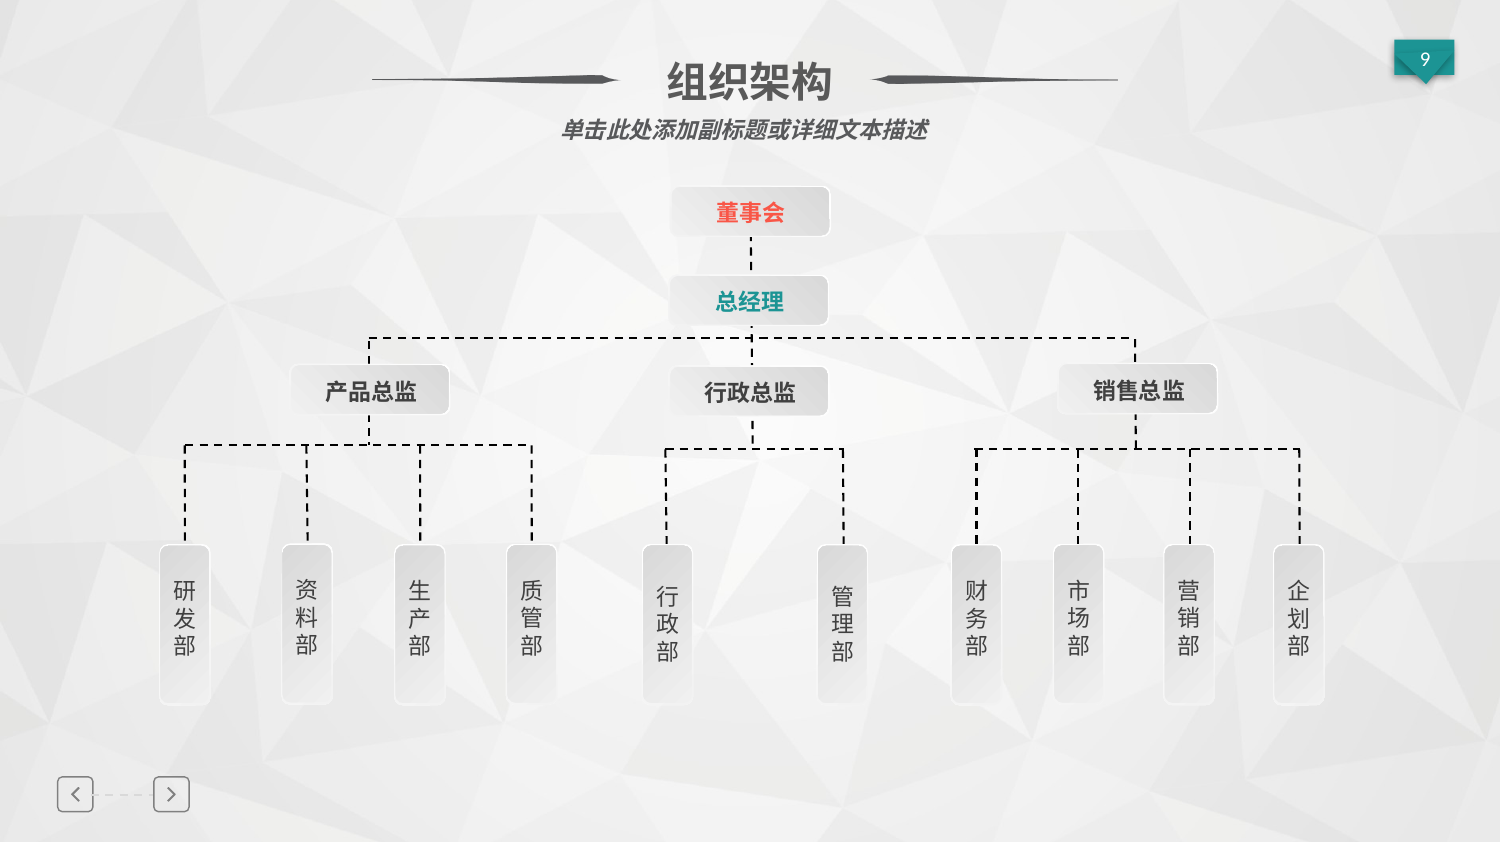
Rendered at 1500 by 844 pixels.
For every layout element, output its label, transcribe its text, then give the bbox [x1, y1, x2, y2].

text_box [226, 598, 337, 650]
text_box 单击此处添加副标题或详细文本描述 [545, 108, 943, 151]
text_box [668, 365, 830, 417]
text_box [1056, 362, 1219, 415]
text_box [997, 598, 1107, 651]
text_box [1108, 598, 1216, 651]
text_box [338, 598, 448, 651]
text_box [669, 185, 832, 238]
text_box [104, 598, 224, 651]
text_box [1217, 598, 1380, 651]
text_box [895, 598, 995, 651]
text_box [668, 274, 830, 327]
picture [0, 0, 1500, 842]
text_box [761, 598, 894, 651]
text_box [306, 445, 310, 596]
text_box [586, 598, 749, 651]
text_box 组织架构 [584, 55, 916, 106]
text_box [665, 449, 669, 597]
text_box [450, 598, 585, 651]
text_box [289, 363, 451, 416]
